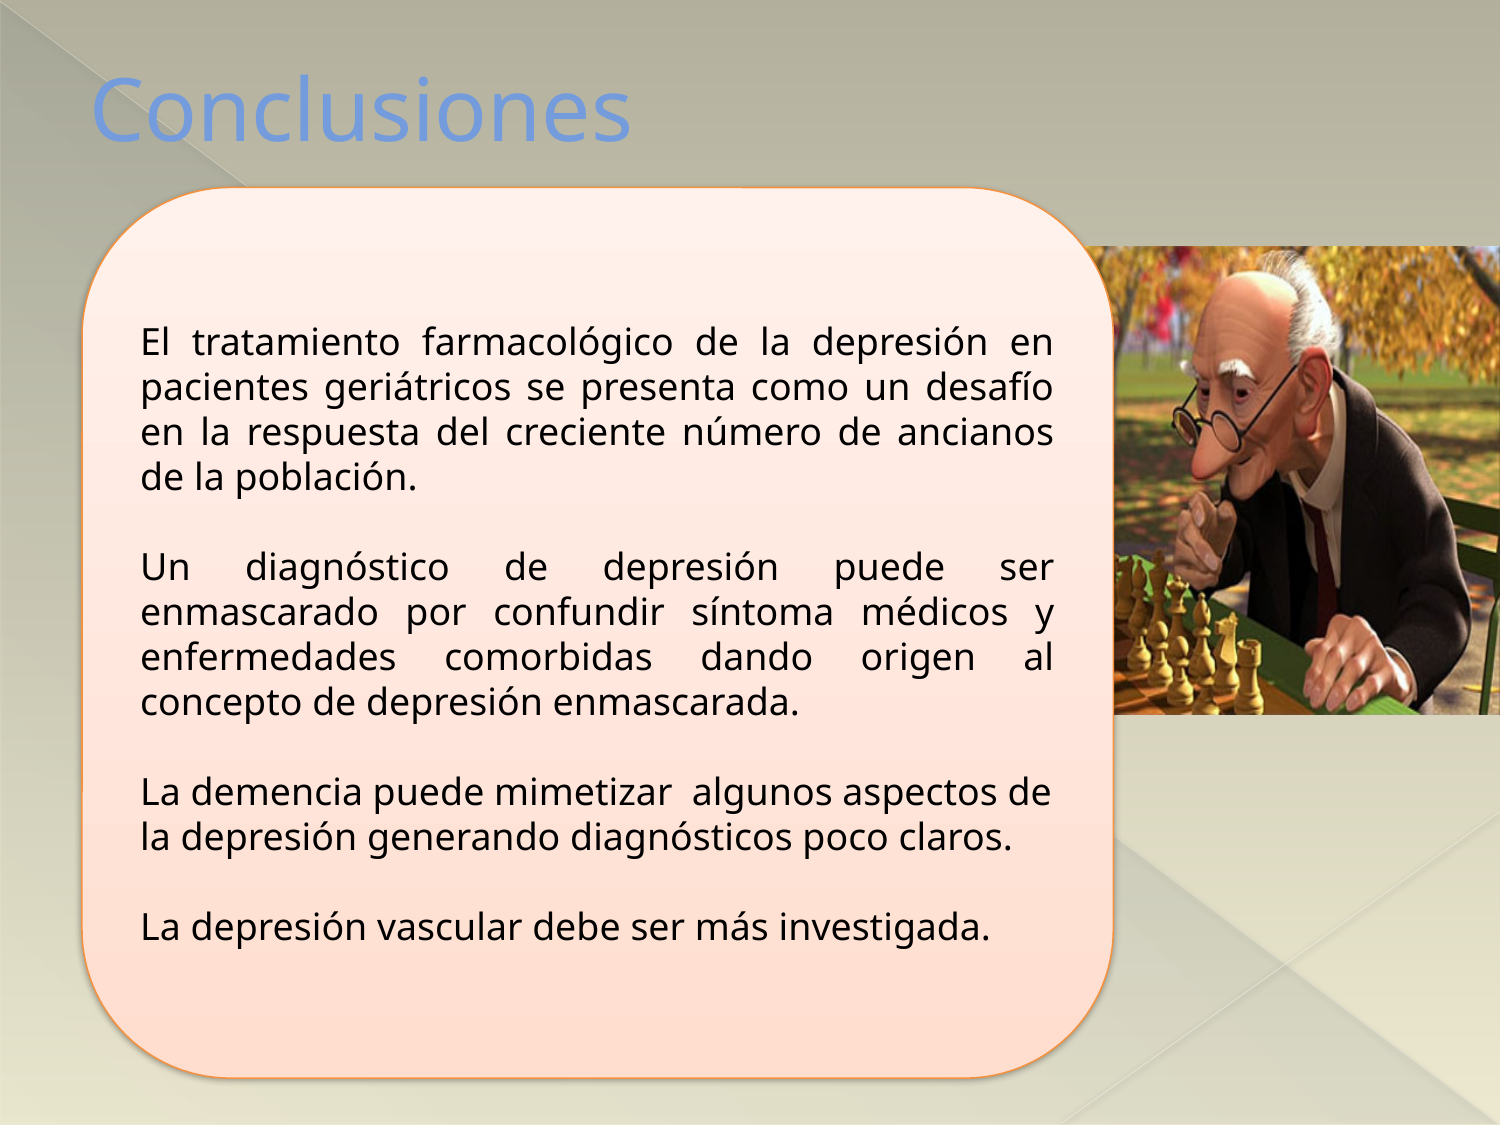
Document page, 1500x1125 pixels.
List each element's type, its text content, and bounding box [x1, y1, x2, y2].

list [951, 245, 1500, 716]
title Conclusiones [75, 43, 1425, 274]
text_box El tratamiento farmacológico de la depresión en pacientes geriátricos se presenta como un desafío en la respuesta del creciente número de ancianos de la población. Un diagnóstico de depresión puede ser enmascarado por confundir síntoma médicos y enfermedades comorbidas dando origen al concepto de depresión enmascarada. La demencia puede mimetizar algunos aspectos de la depresión generando diagnósticos poco claros. La depresión vascular debe ser más investigada. [81, 186, 1115, 1079]
